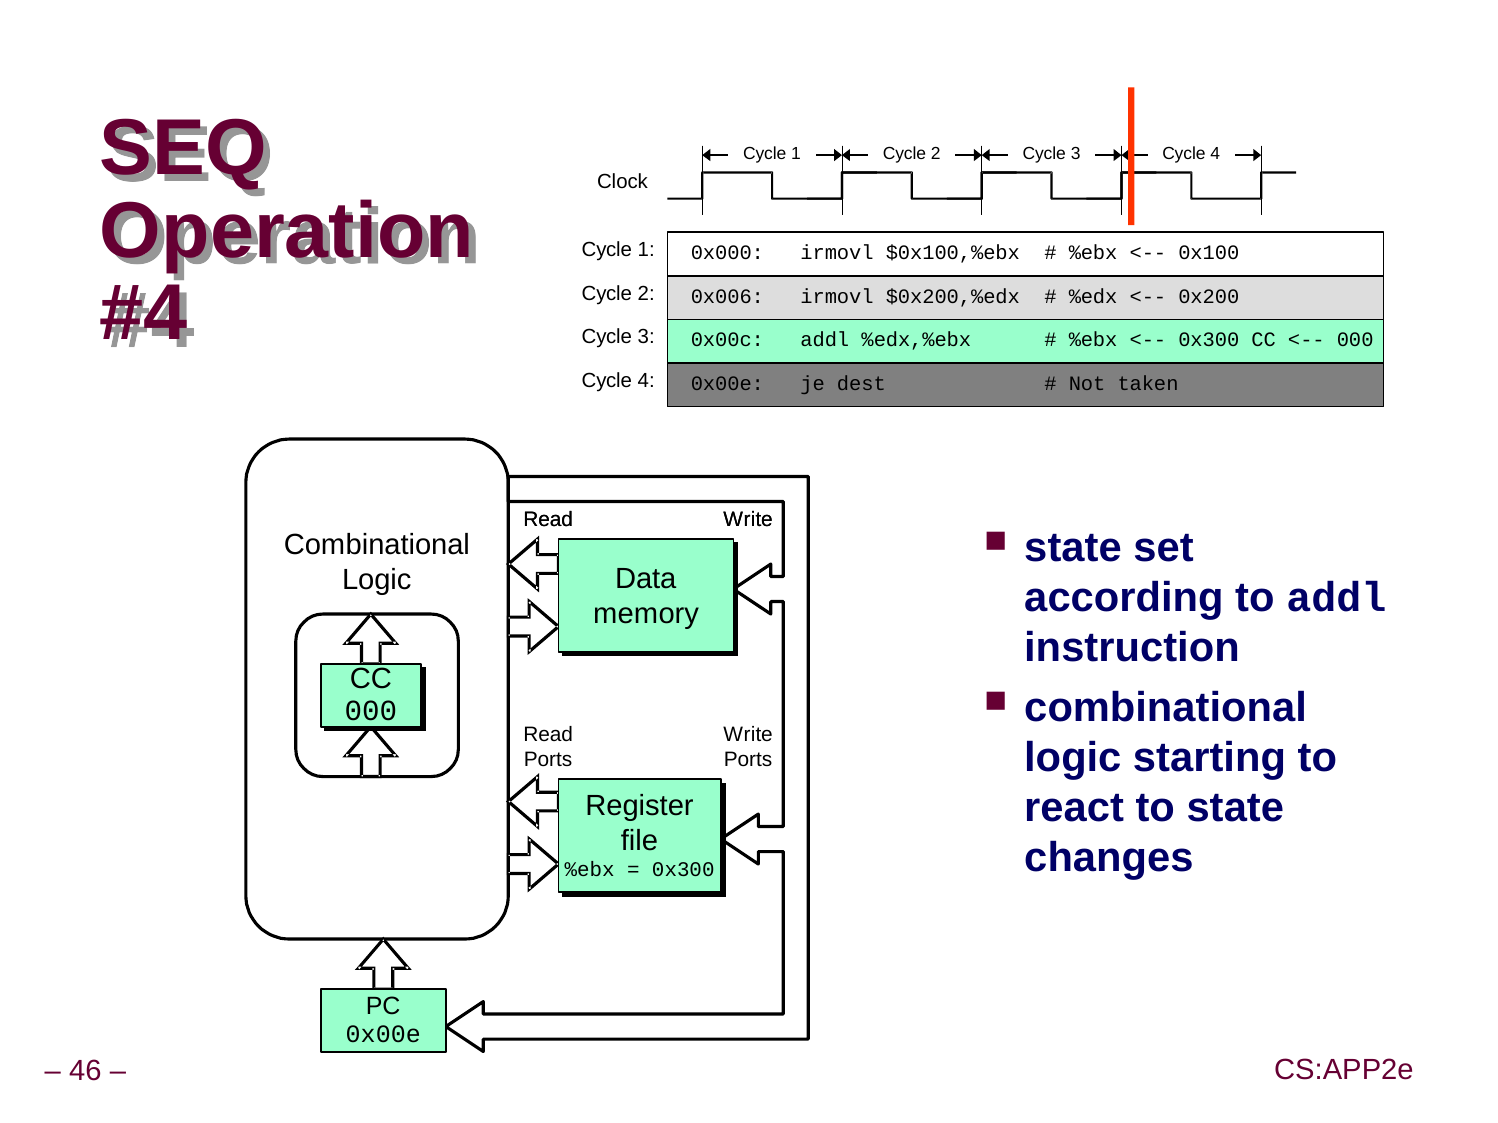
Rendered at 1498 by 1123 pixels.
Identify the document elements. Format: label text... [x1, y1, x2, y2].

title SEQ Operation #4 [99, 87, 534, 379]
picture [243, 437, 813, 1056]
picture [562, 137, 1386, 410]
list state set according to addl instruction combinational logic starting to react to state changes [887, 512, 1409, 1056]
